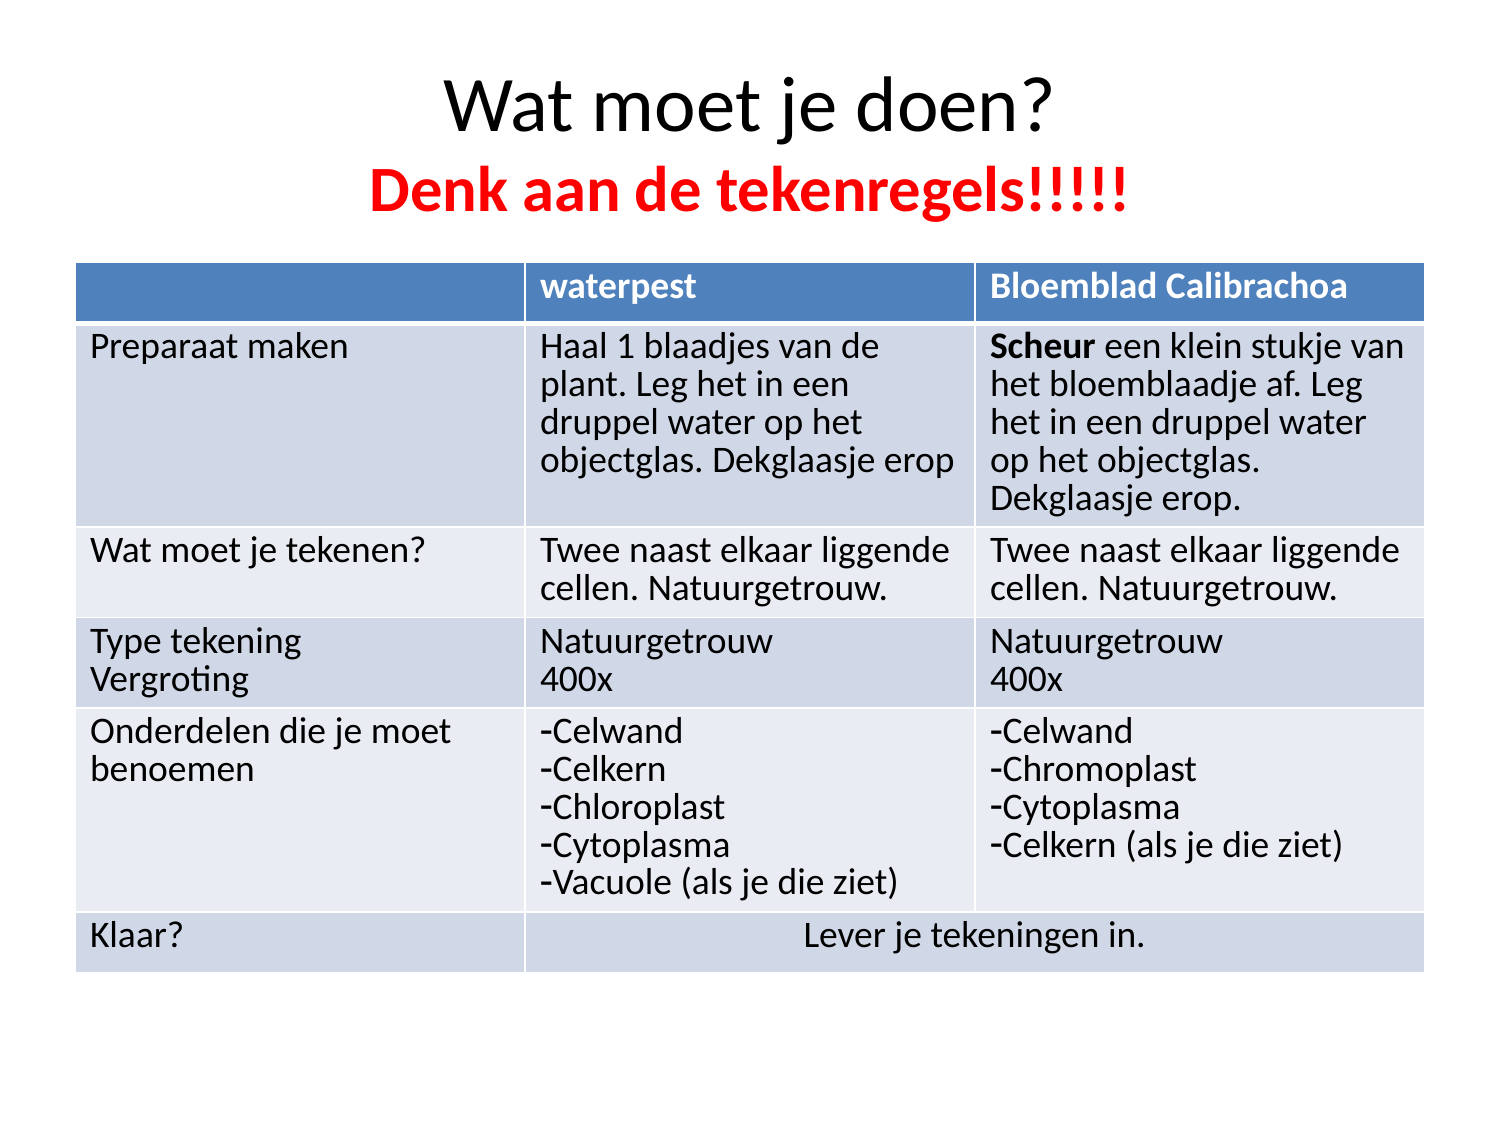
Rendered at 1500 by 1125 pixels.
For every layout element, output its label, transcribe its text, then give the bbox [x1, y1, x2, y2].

table_cell Onderdelen die je moet benoemen [76, 709, 524, 911]
table_cell Celwand Chromoplast Cytoplasma Celkern (als je die ziet) [976, 709, 1424, 911]
table_cell Type tekening Vergroting [76, 618, 524, 707]
table_header [76, 263, 524, 321]
table_cell Haal 1 blaadjes van de plant. Leg het in een druppel water op het objectglas. Dekglaasje erop [526, 326, 974, 526]
table_header waterpest [526, 263, 974, 321]
table_header Bloemblad Calibrachoa [976, 263, 1424, 321]
table_cell Celwand Celkern Chloroplast Cytoplasma Vacuole (als je die ziet) [526, 709, 974, 911]
table_cell Twee naast elkaar liggende cellen. Natuurgetrouw. [526, 528, 974, 617]
table_cell Klaar? [76, 913, 524, 972]
table_cell Lever je tekeningen in. [526, 913, 1424, 972]
table_cell Natuurgetrouw 400x [526, 618, 974, 707]
table_cell Preparaat maken [76, 326, 524, 526]
table_cell Wat moet je tekenen? [76, 528, 524, 617]
table_cell Twee naast elkaar liggende cellen. Natuurgetrouw. [976, 528, 1424, 617]
title Wat moet je doen? Denk aan de tekenregels!!!!! [75, 45, 1425, 233]
table_cell Natuurgetrouw 400x [976, 618, 1424, 707]
table_cell Scheur een klein stukje van het bloemblaadje af. Leg het in een druppel water op het objectglas. Dekglaasje erop. [976, 326, 1424, 526]
